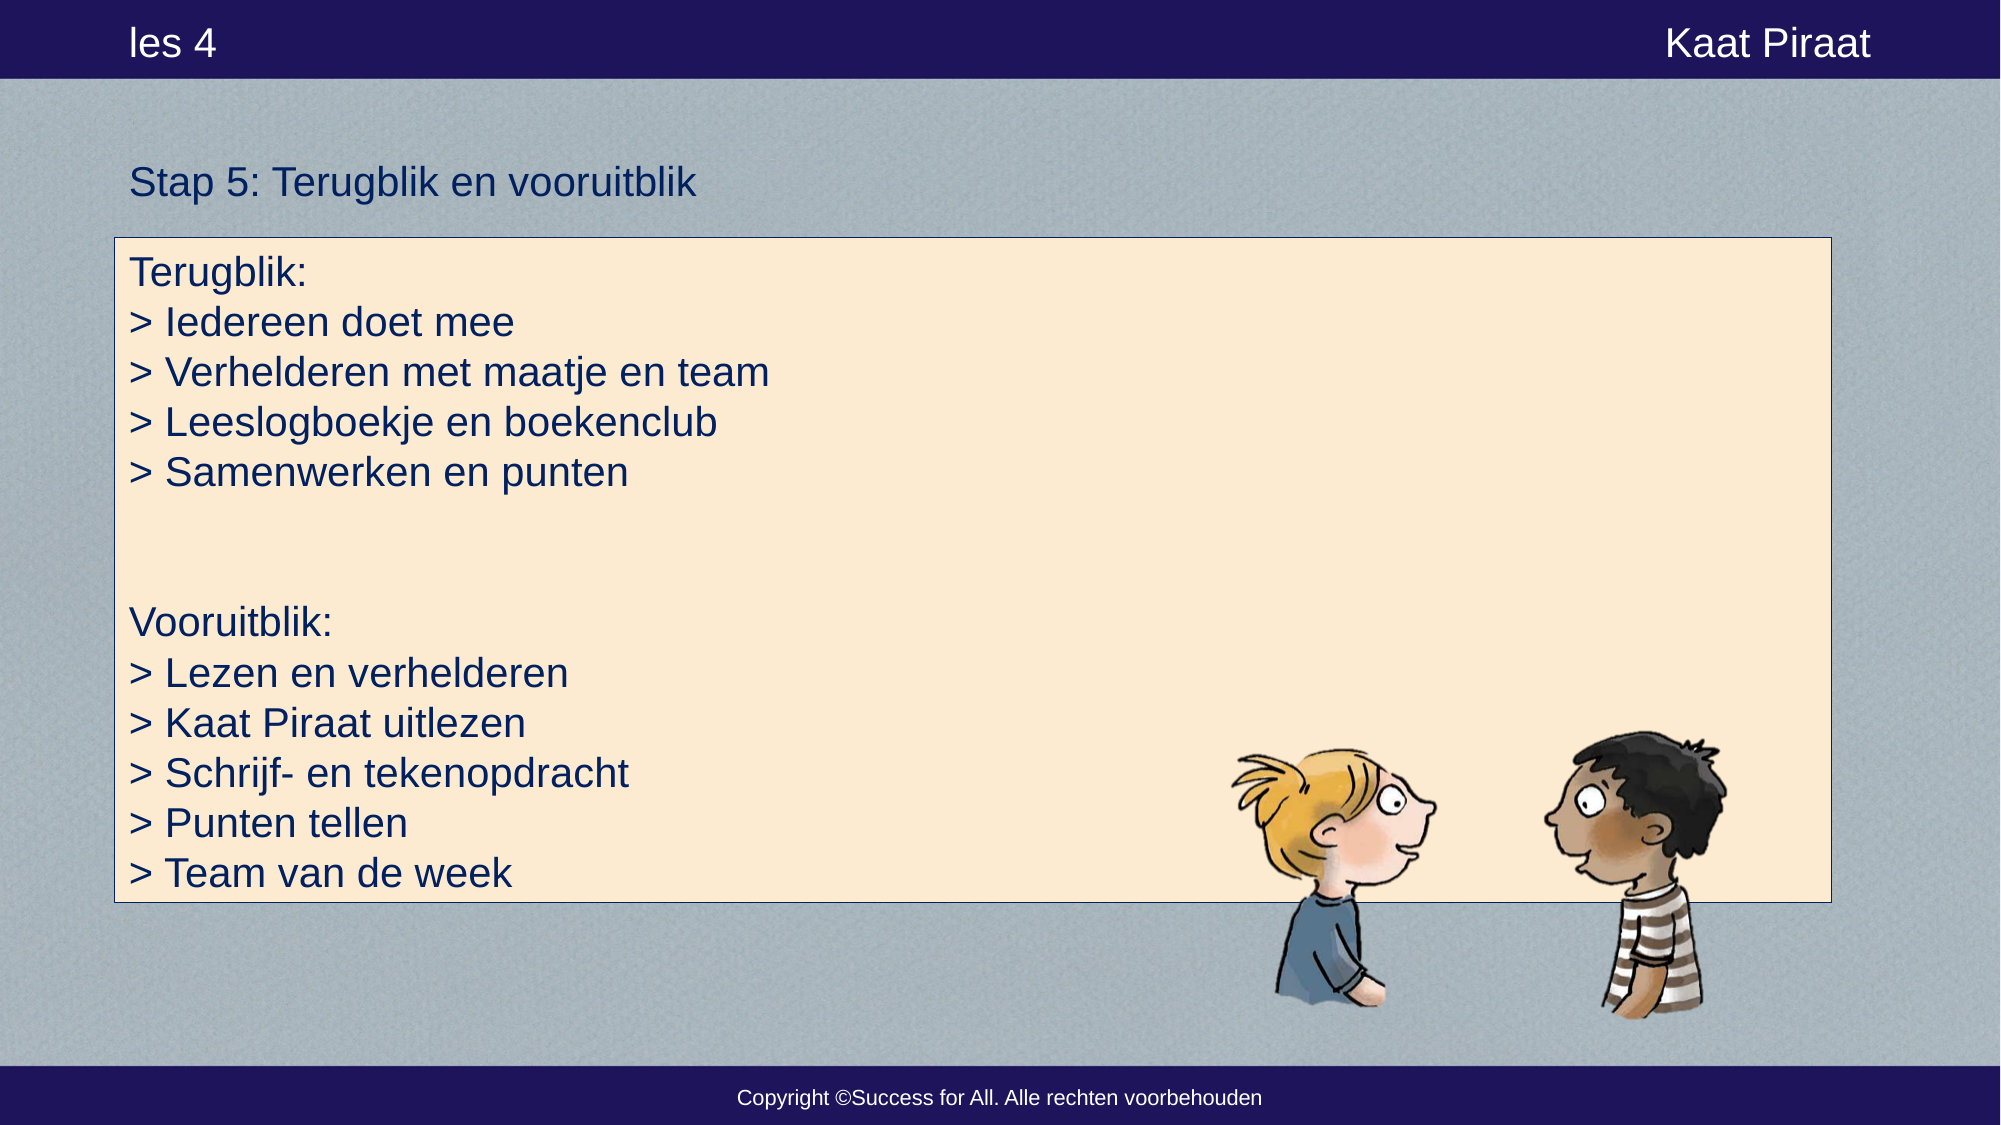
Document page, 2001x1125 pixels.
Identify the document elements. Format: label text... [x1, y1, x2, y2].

text_box Copyright ©Success for All. Alle rechten voorbehouden [0, 1076, 2000, 1125]
text_box Terugblik: > Iedereen doet mee > Verhelderen met maatje en team > Leeslogboekje en boekenclub > Samenwerken en punten Vooruitblik: > Lezen en verhelderen > Kaat Piraat uitlezen > Schrijf- en tekenopdracht > Punten tellen > Team van de week [114, 237, 1832, 903]
text_box Stap 5: Terugblik en vooruitblik [114, 147, 1635, 213]
text_box les 4 [114, 8, 354, 73]
picture [0, 0, 2001, 1125]
text_box Kaat Piraat [999, 8, 1886, 73]
